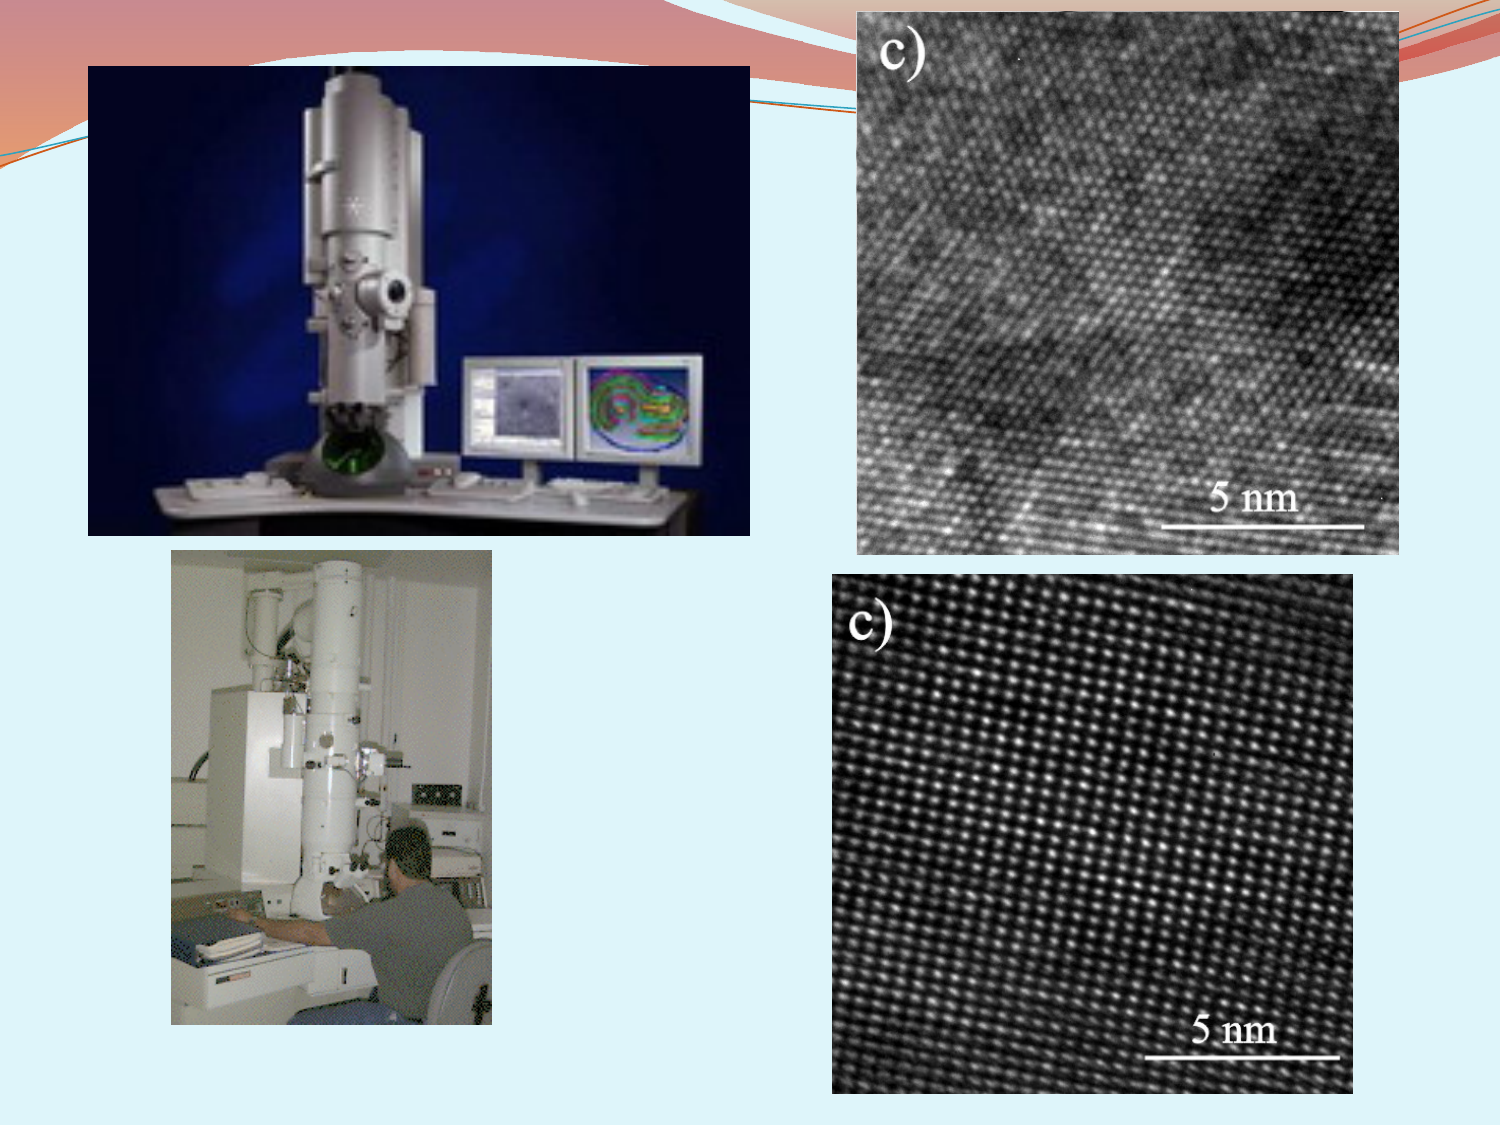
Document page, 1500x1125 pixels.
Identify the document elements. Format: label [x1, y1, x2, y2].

picture [832, 573, 1353, 1094]
picture [855, 11, 1400, 555]
picture [88, 66, 751, 537]
picture [170, 550, 492, 1025]
